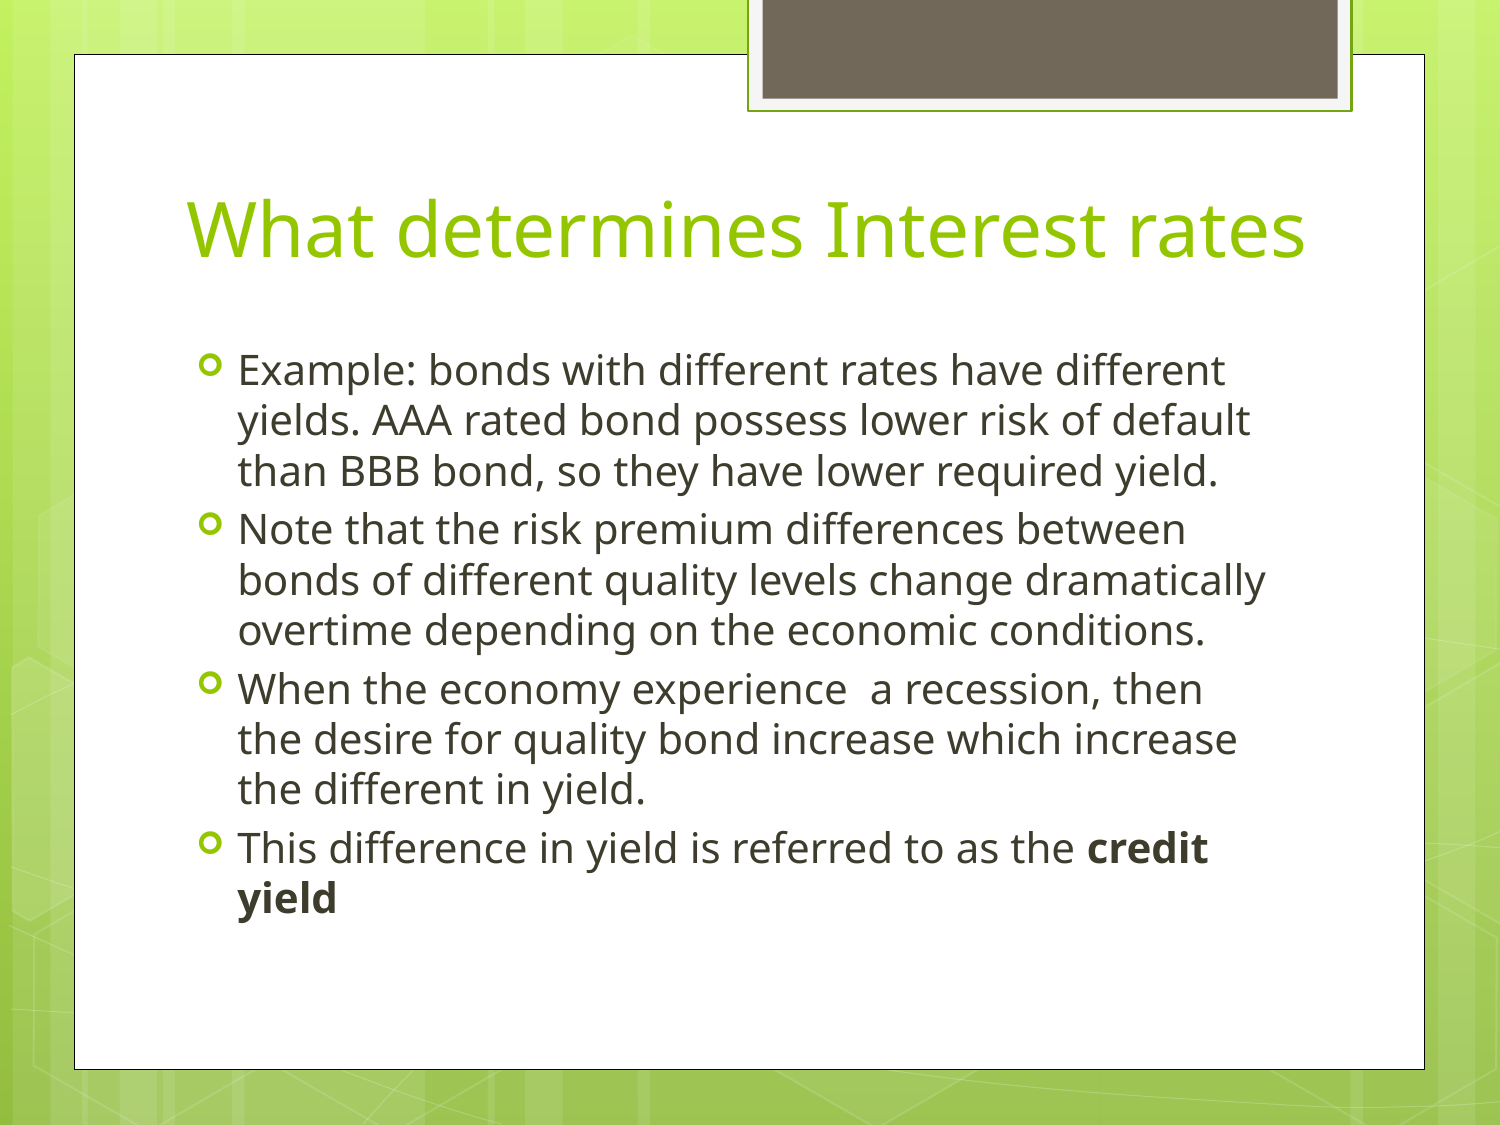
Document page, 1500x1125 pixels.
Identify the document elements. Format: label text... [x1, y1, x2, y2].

title What determines Interest rates [171, 168, 1324, 280]
list Example: bonds with different rates have different yields. AAA rated bond possess lower risk of default than BBB bond, so they have lower required yield. Note that the risk premium differences between bonds of different quality levels change dramatically overtime depending on the economic conditions. When the economy experience a recession, then the desire for quality bond increase which increase the different in yield. This difference in yield is referred to as the credit yield [171, 335, 1283, 957]
